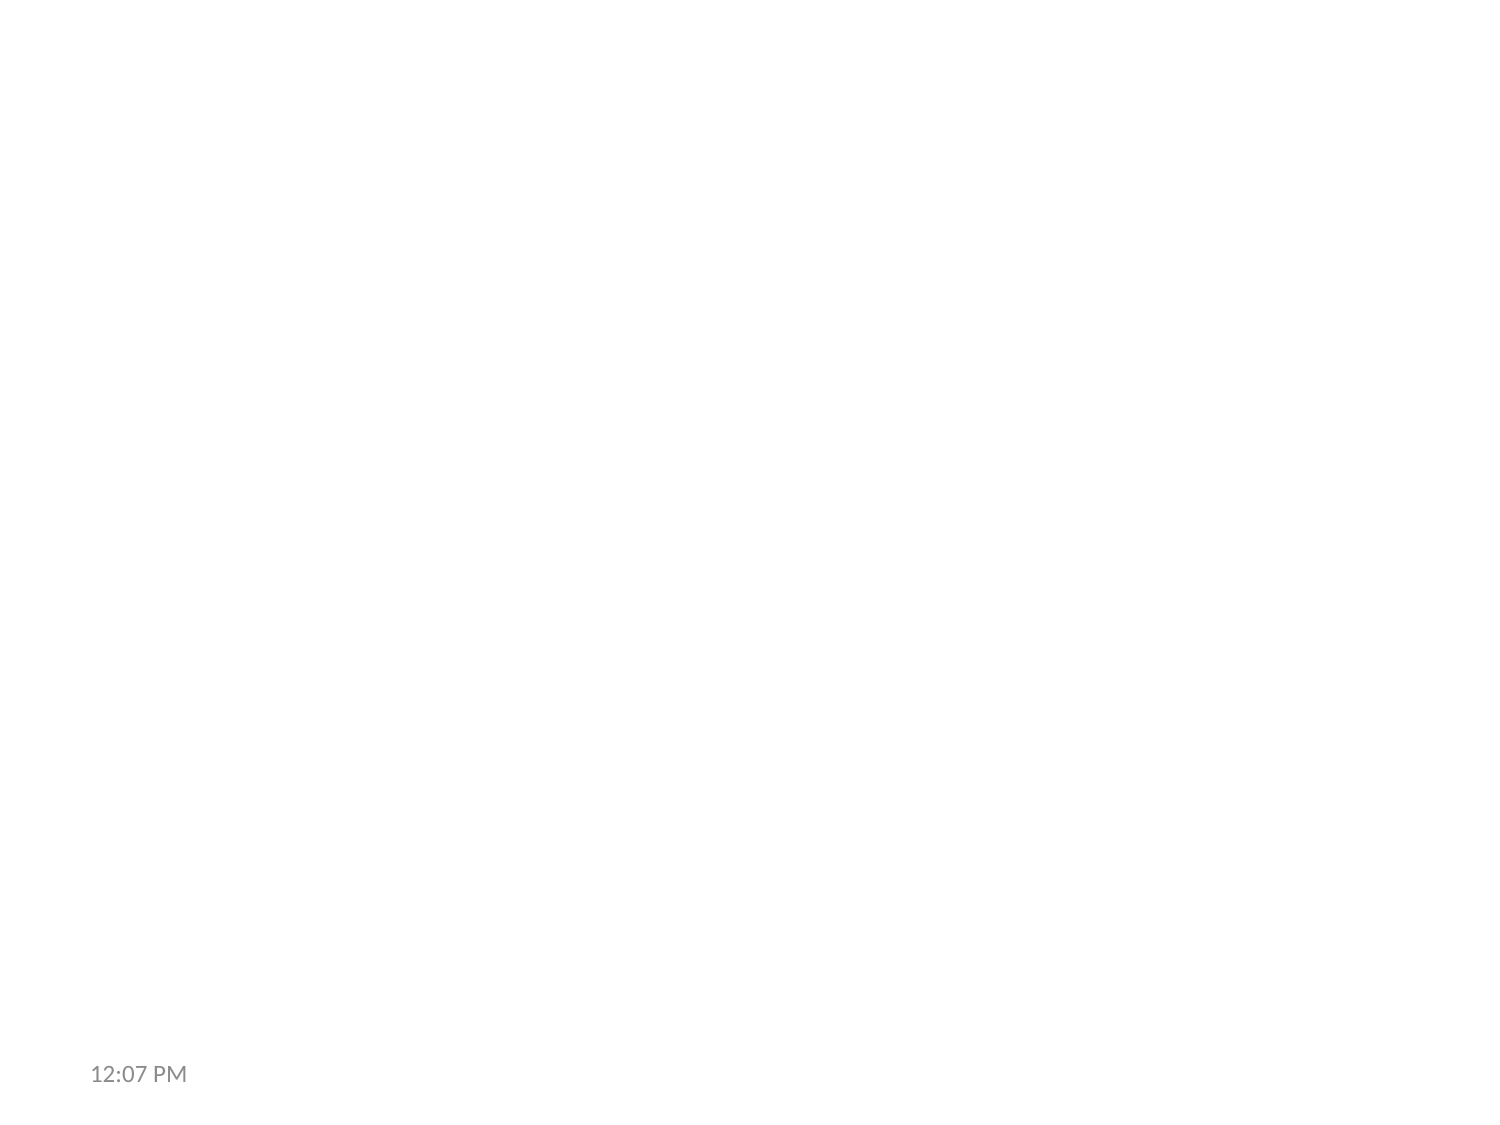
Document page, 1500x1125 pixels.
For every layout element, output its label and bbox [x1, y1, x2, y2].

slide_number [75, 1042, 425, 1103]
